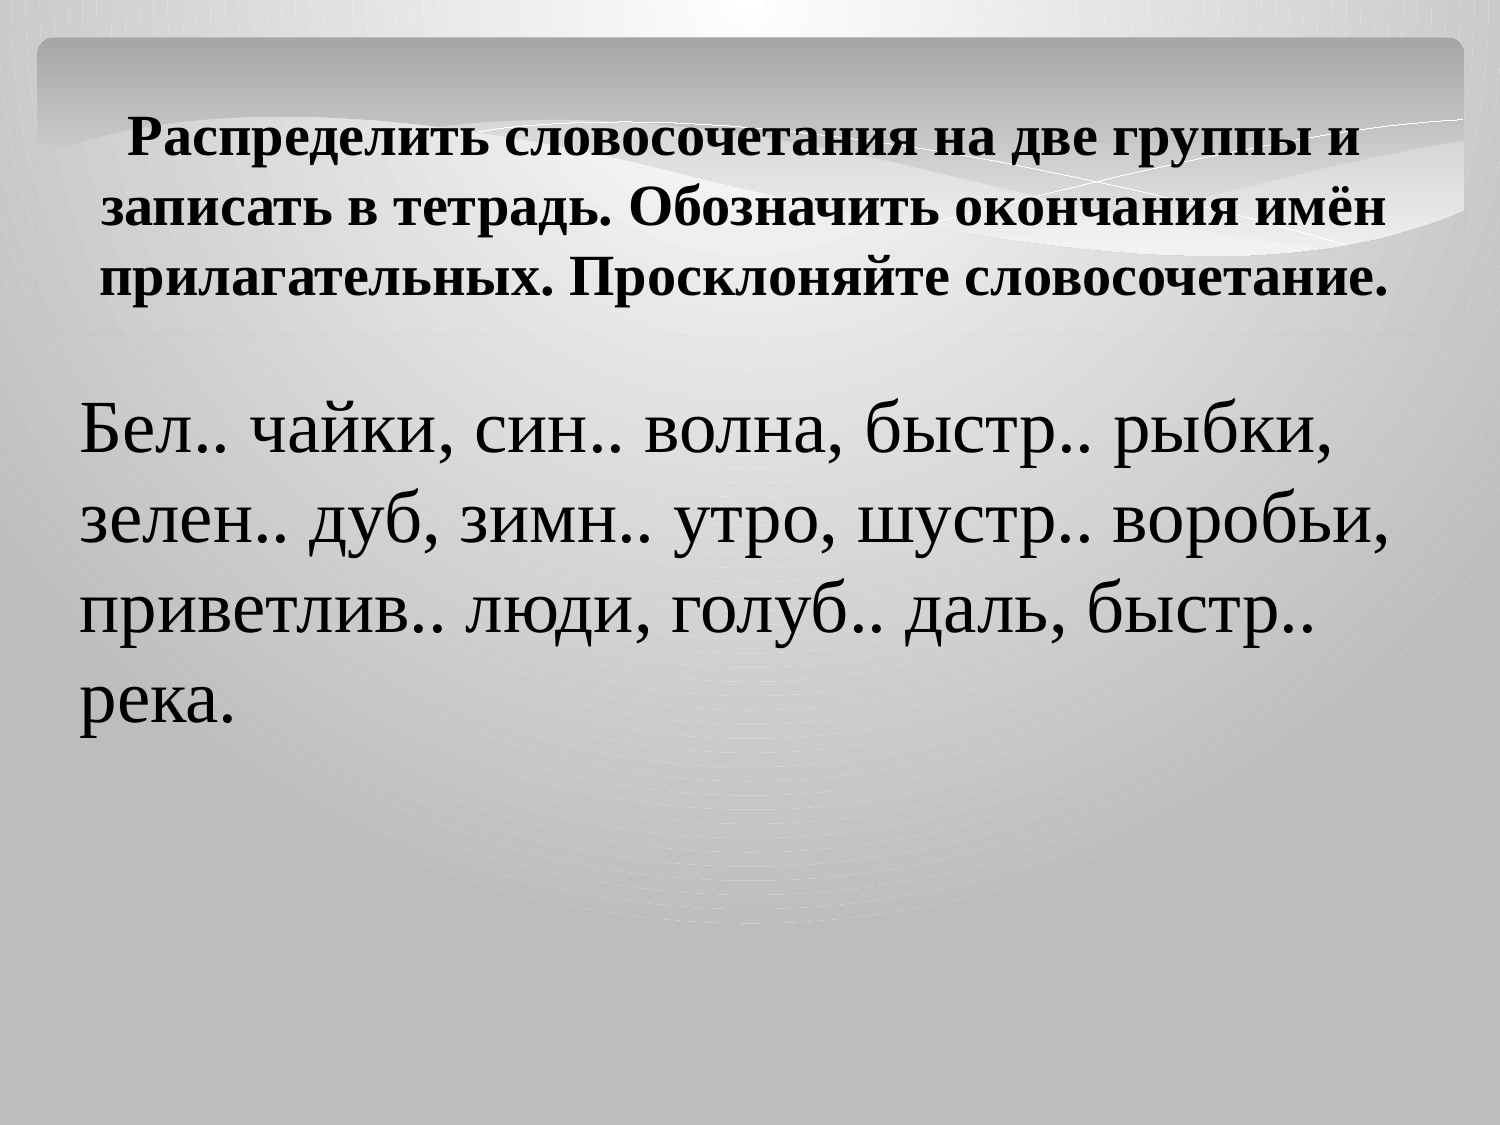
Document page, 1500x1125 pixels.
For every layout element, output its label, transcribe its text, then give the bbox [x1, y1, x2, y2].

text_box Распределить словосочетания на две группы и записать в тетрадь. Обозначить окончания имён прилагательных. Просклоняйте словосочетание. Бел.. чайки, син.. волна, быстр.. рыбки, зелен.. дуб, зимн.. утро, шустр.. воробьи, приветлив.. люди, голуб.. даль, быстр.. река. [64, 89, 1424, 745]
